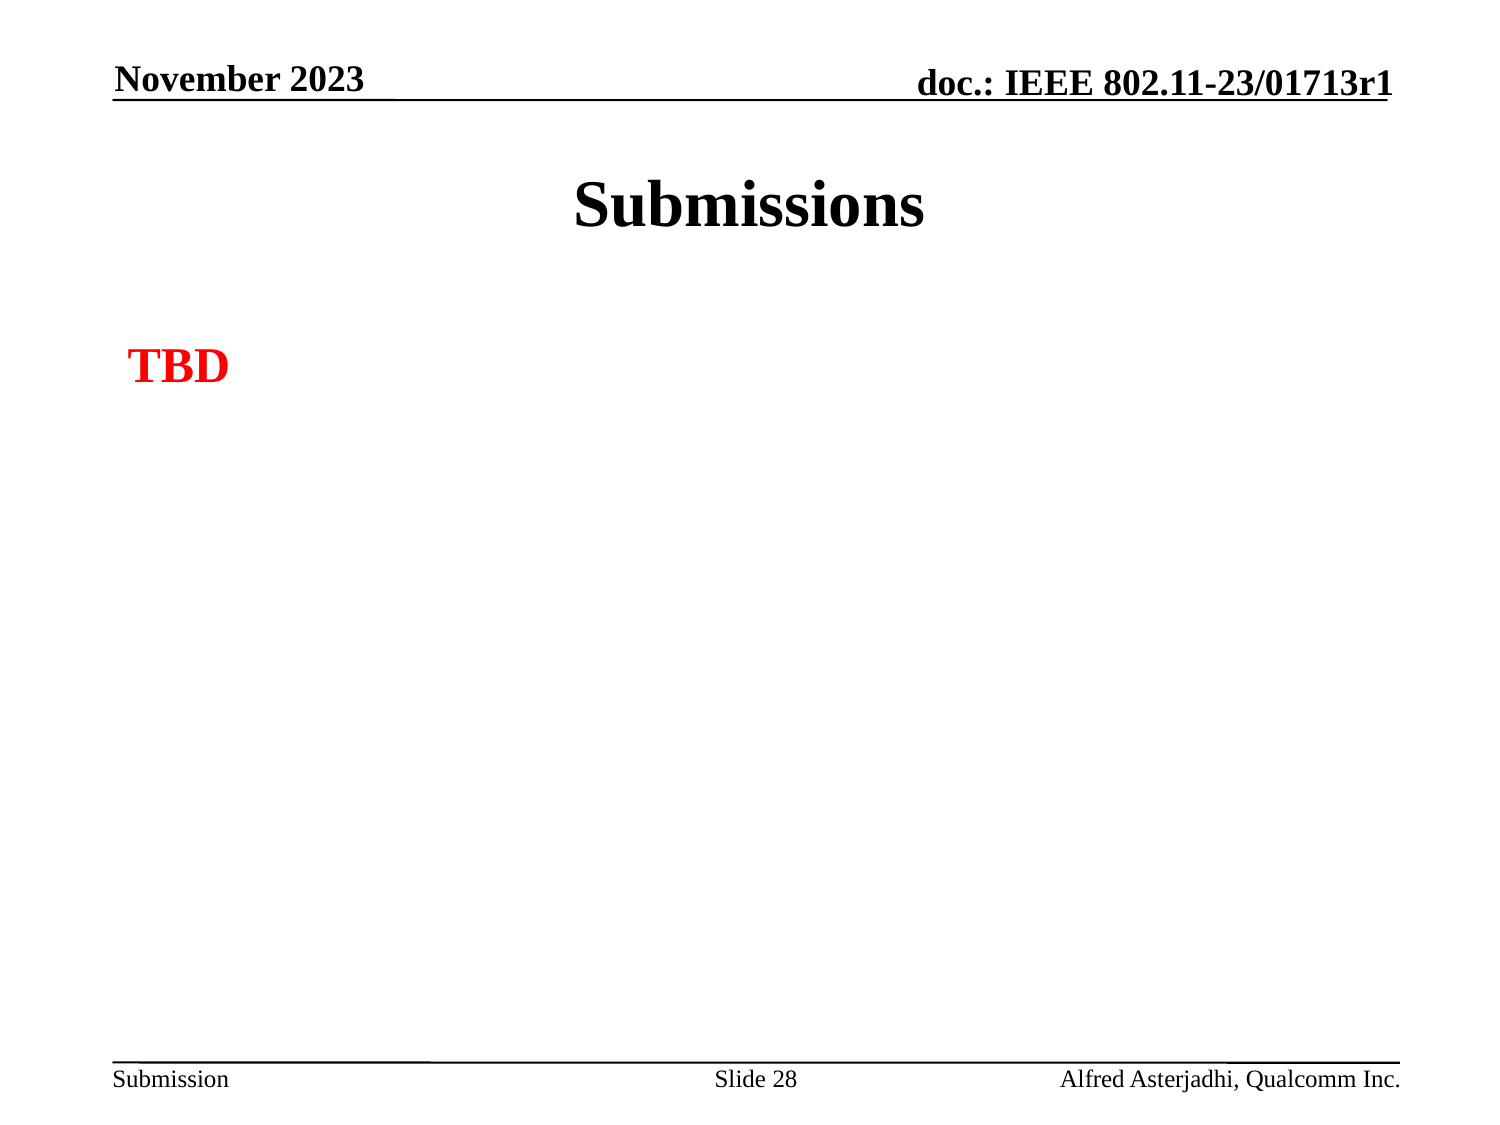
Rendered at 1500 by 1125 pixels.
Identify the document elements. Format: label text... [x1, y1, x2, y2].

footer Alfred Asterjadhi, Qualcomm Inc. [878, 1061, 1402, 1093]
list TBD [112, 324, 1388, 1000]
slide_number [114, 54, 423, 100]
slide_number Slide 28 [712, 1061, 800, 1123]
title Submissions [112, 112, 1388, 288]
